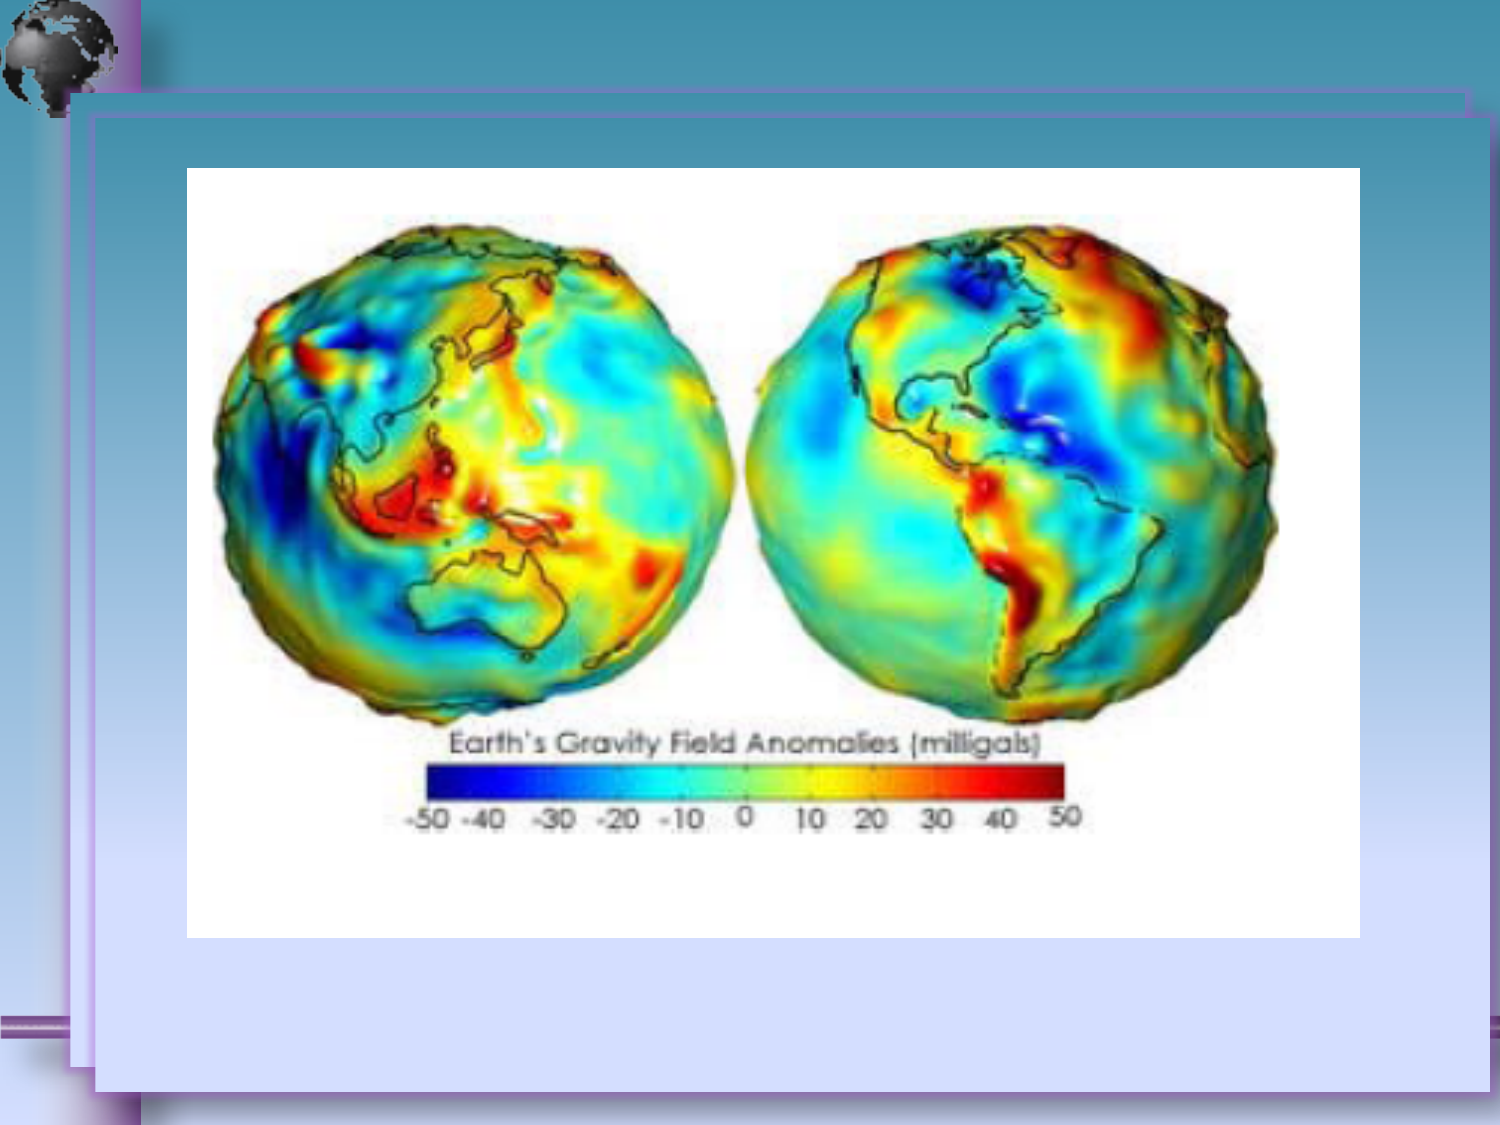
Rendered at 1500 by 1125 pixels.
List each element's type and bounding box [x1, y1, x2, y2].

picture [70, 93, 1490, 1092]
